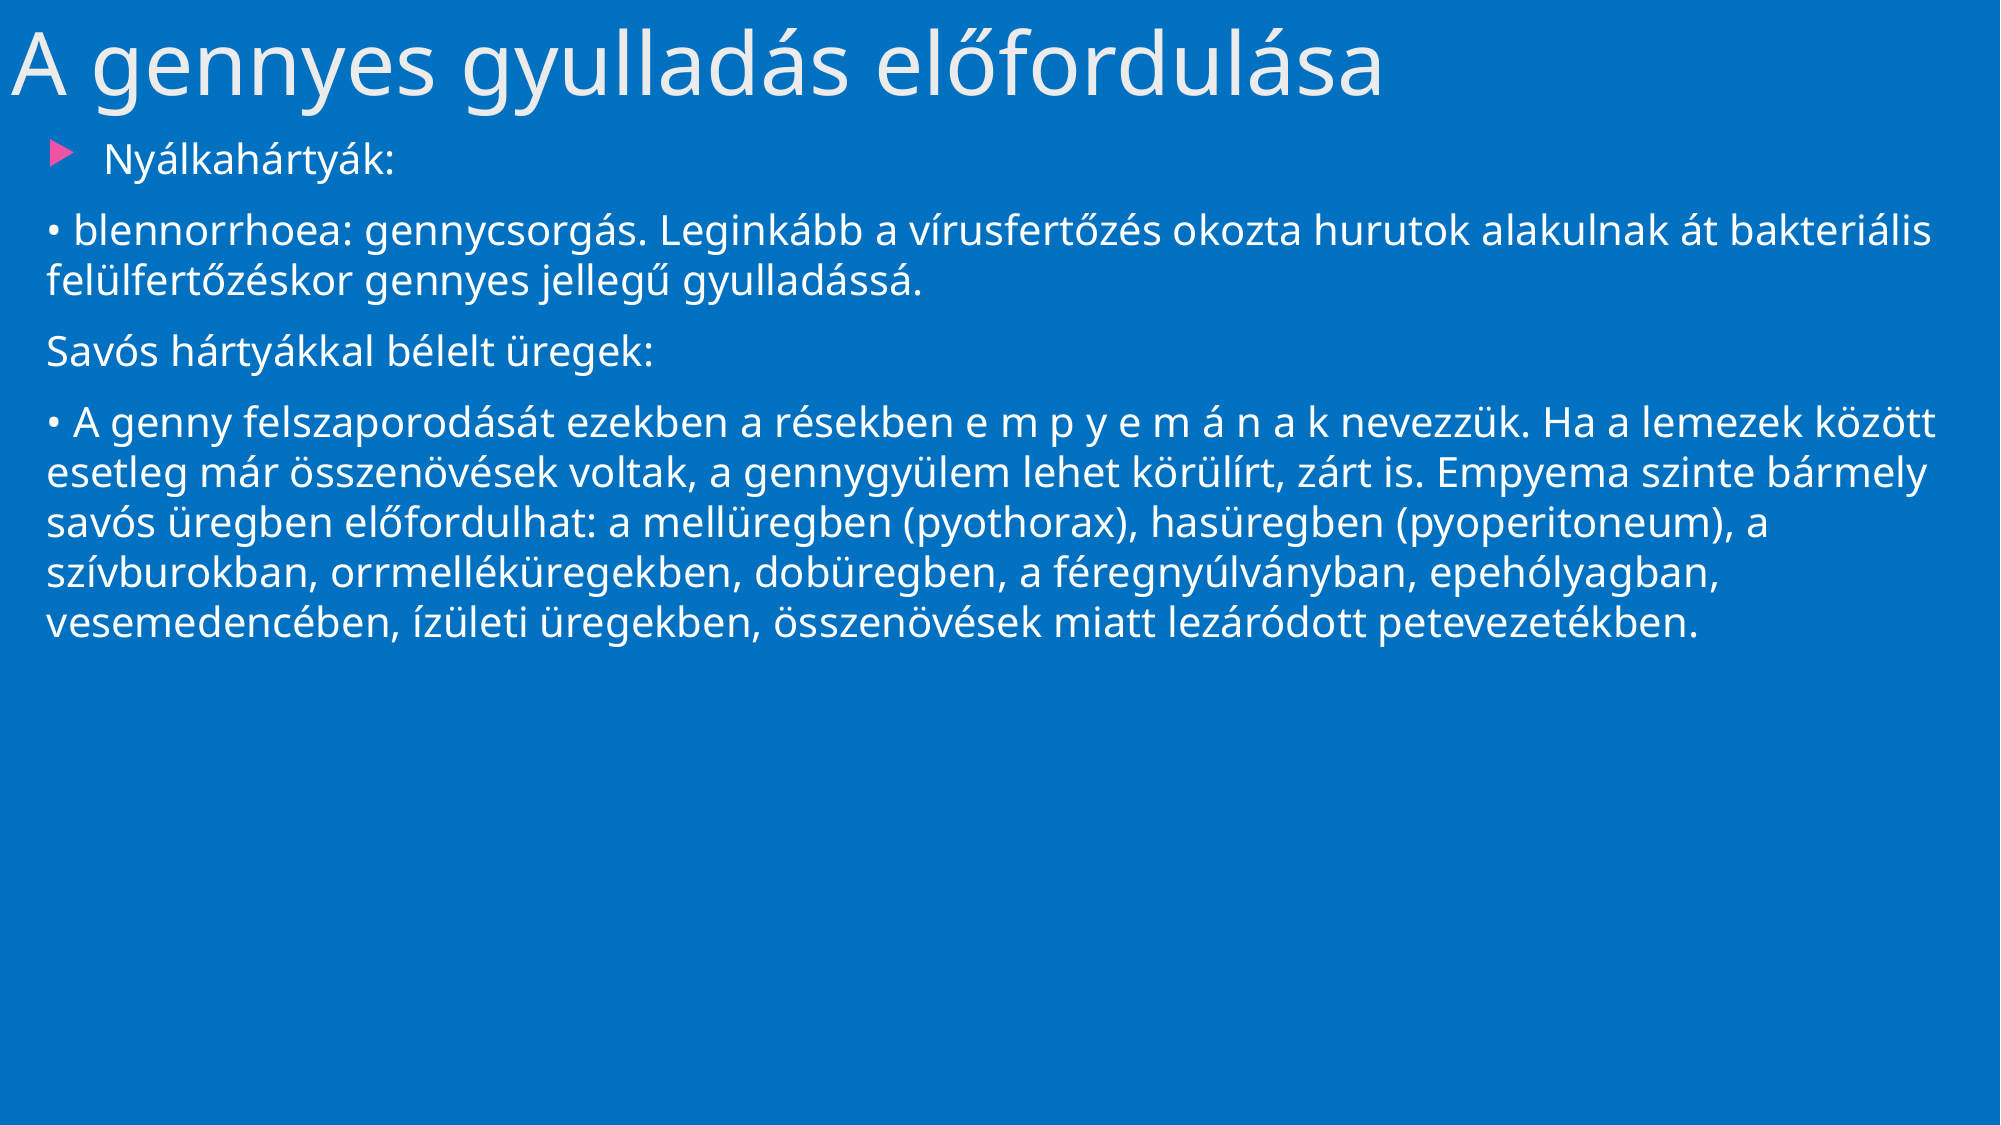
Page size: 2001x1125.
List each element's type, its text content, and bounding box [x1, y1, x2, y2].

title A gennyes gyulladás előfordulása [0, 0, 1540, 230]
list Nyálkahártyák: • blennorrhoea: gennycsorgás. Leginkább a vírusfertőzés okozta hurutok alakulnak át bakteriális felülfertőzéskor gennyes jellegű gyulladássá. Savós hártyákkal bélelt üregek: • A genny felszaporodását ezekben a résekben e m p y e m á n a k nevezzük. Ha a lemezek kö­zött esetleg már összenövések voltak, a gennygyülem lehet körülírt, zárt is. Empyema szinte bármely savós üregben előfordulhat: a mellüregben (pyothorax), hasüregben (pyoperitoneum), a szívburokban, orrmelléküregekben, dobüregben, a féregnyúlványban, epehólyagban, vesemedencében, ízületi üregekben, összenövések miatt lezáródott petevezetékben. [31, 125, 1975, 1071]
